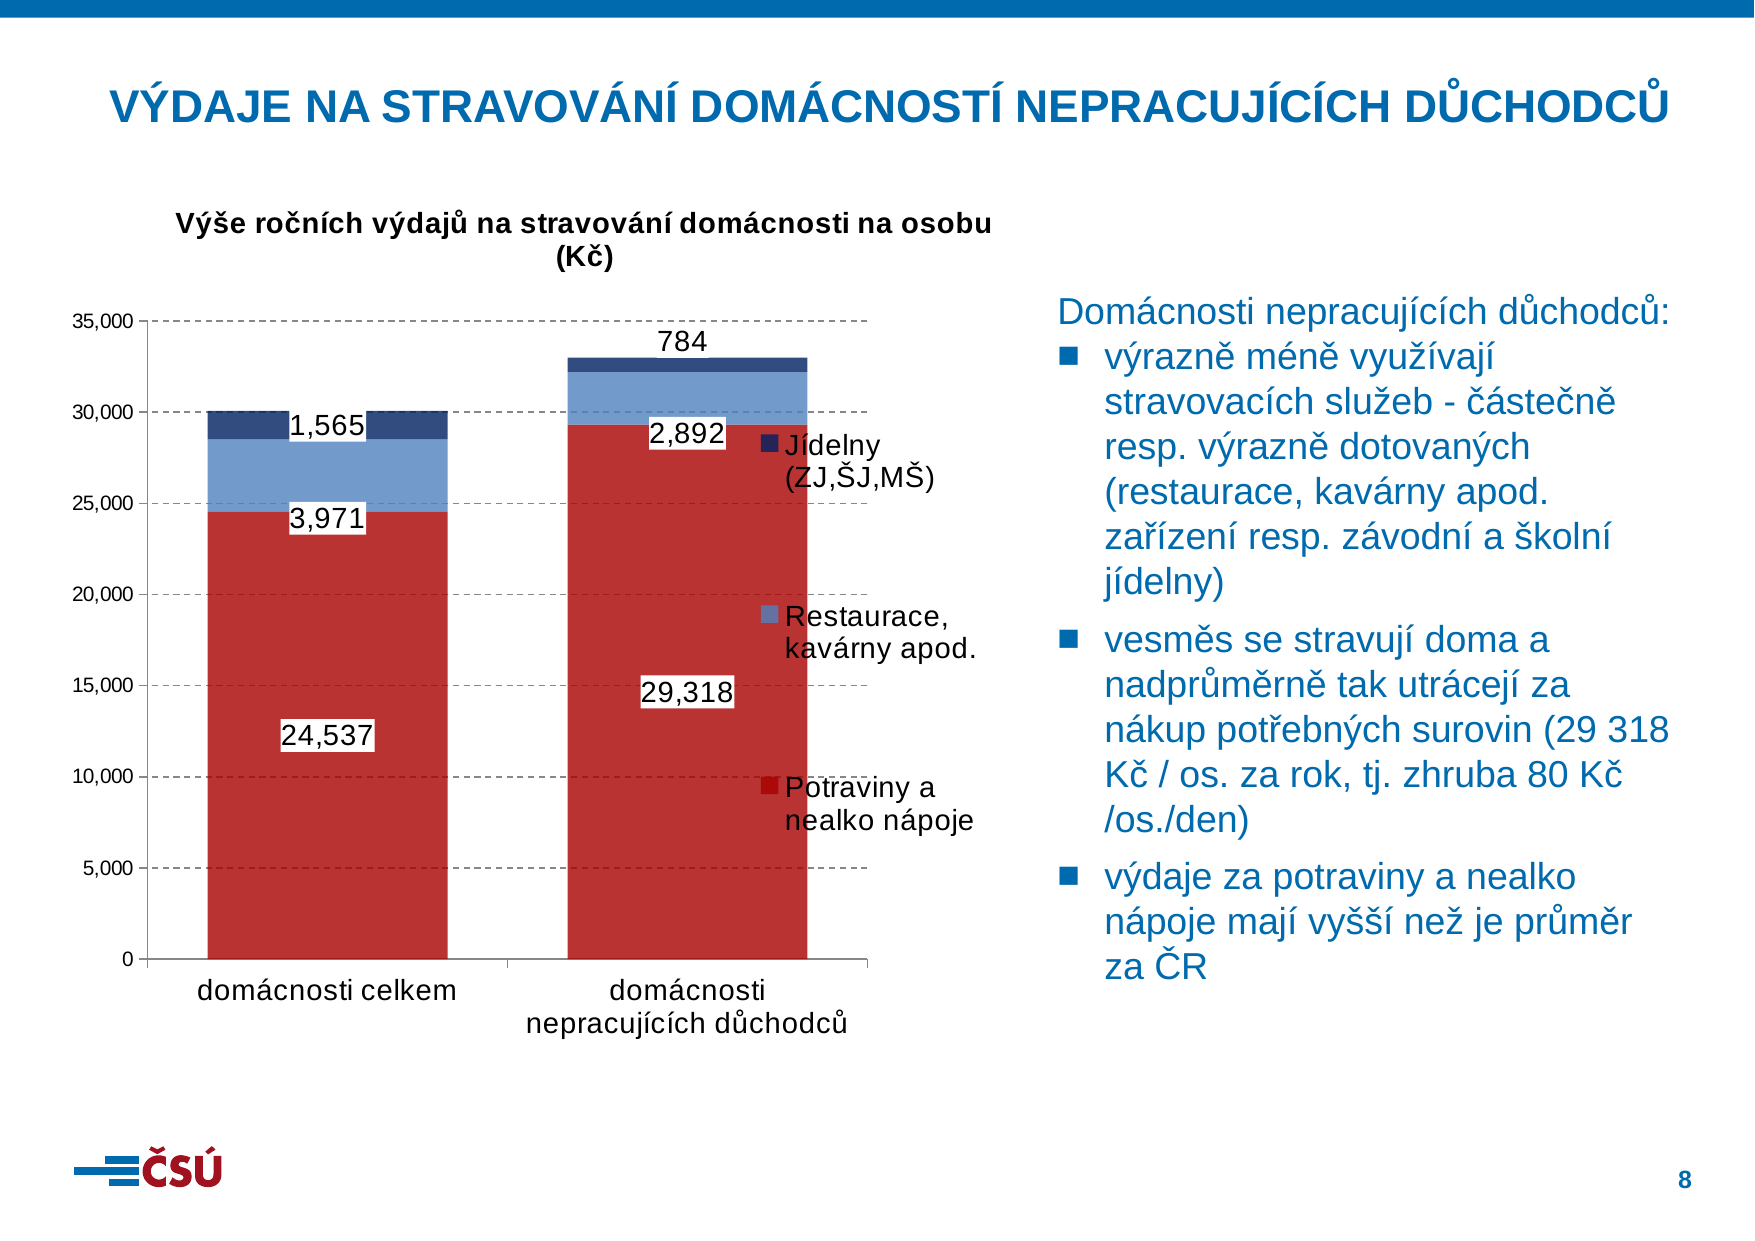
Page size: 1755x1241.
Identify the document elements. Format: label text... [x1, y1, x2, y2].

list Výdaje na stravování domácností nepracujících důchodců [109, 76, 1681, 166]
list Domácnosti nepracujících důchodců: výrazně méně využívají stravovacích služeb - částečně resp. výrazně dotovaných (restaurace, kavárny apod. zařízení resp. závodní a školní jídelny) vesměs se stravují doma a nadprůměrně tak utrácejí za nákup potřebných surovin (29 318 Kč / os. za rok, tj. zhruba 80 Kč /os./den) výdaje za potraviny a nealko nápoje mají vyšší než je průměr za ČR [1142, 253, 1693, 1058]
chart [49, 182, 1138, 1058]
text_box [1113, 88, 1264, 239]
